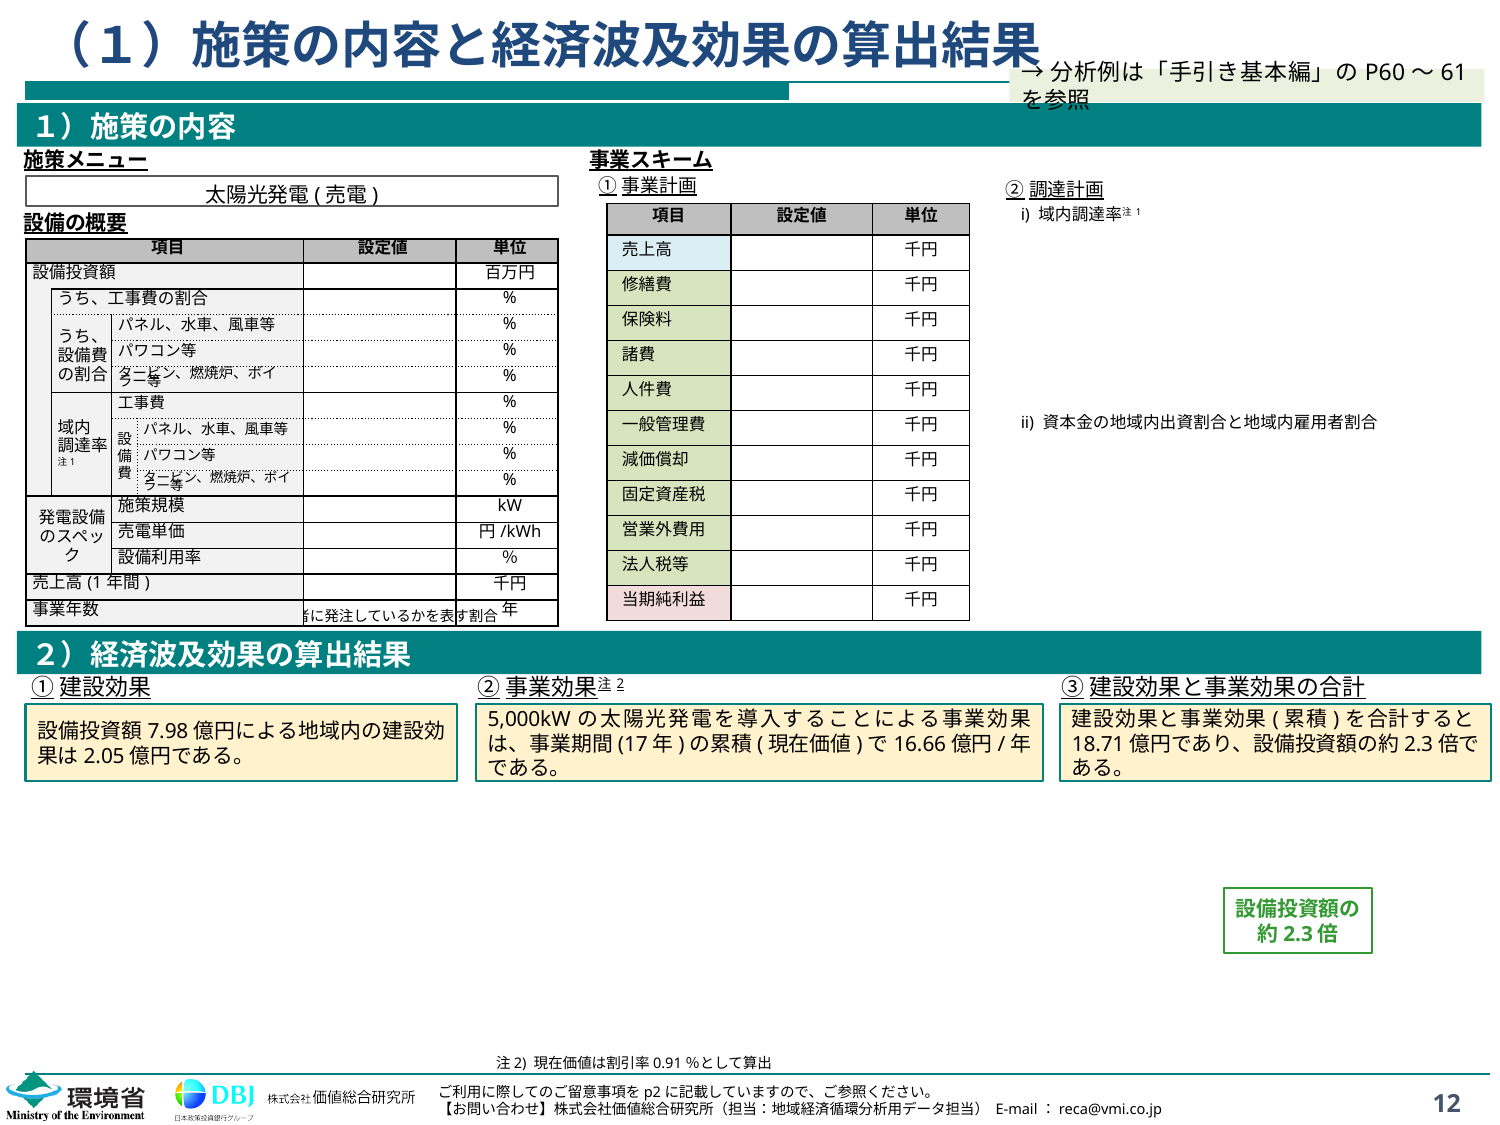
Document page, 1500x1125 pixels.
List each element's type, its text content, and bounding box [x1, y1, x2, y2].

text_box 事業スキーム [589, 147, 737, 172]
table_cell [304, 290, 455, 315]
table_cell [304, 264, 455, 288]
table_cell % [457, 393, 557, 418]
table_cell [304, 393, 455, 418]
table_cell % [457, 290, 557, 315]
table_cell 一般管理費 [608, 411, 730, 445]
table_cell [732, 516, 872, 550]
table_cell 百万円 [457, 264, 557, 288]
text_box 注2) 現在価値は割引率0.91％として算出 [496, 1055, 1028, 1072]
table_cell [732, 271, 872, 305]
table_cell % [457, 418, 557, 444]
table_cell [304, 470, 455, 495]
table_cell % [457, 444, 557, 470]
table_cell パワコン等 [112, 341, 303, 367]
table_cell [304, 497, 455, 522]
table_cell 設備利用率 [112, 549, 303, 573]
table_header 設定値 [304, 240, 455, 262]
table_cell 設備投資額 [27, 264, 303, 289]
table_cell [732, 481, 872, 515]
table_cell 人件費 [608, 376, 730, 410]
table_cell タービン、燃焼炉、ボイラー等 [137, 470, 303, 495]
table_cell パワコン等 [137, 444, 303, 470]
text_box ①事業計画 [598, 174, 776, 197]
table_cell [732, 376, 872, 410]
table_cell 発電設備 のスペック [27, 497, 111, 573]
table_cell 千円 [873, 236, 969, 270]
table_cell 千円 [873, 306, 969, 340]
table_cell 固定資産税 [608, 481, 730, 515]
table_cell パネル、水車、風車等 [112, 315, 303, 341]
table_header 項目 [27, 240, 303, 262]
table_cell 諸費 [608, 341, 730, 375]
title （１）施策の内容と経済波及効果の算出結果 [25, 0, 1355, 82]
text_box i) 域内調達率注1 [1020, 203, 1169, 224]
picture [171, 1075, 419, 1125]
table_cell [732, 411, 872, 445]
table_cell [304, 367, 455, 392]
text_box ③建設効果と事業効果の合計 [1046, 675, 1437, 708]
table_cell 売電単価 [112, 523, 303, 548]
table_cell 千円 [873, 446, 969, 480]
table_header 設定値 [732, 204, 872, 234]
table_cell [732, 586, 872, 620]
text_box ①建設効果 [16, 675, 407, 708]
text_box 施策メニュー [23, 147, 172, 172]
text_box ２）経済波及効果の算出結果 [16, 630, 1482, 675]
table_cell [304, 341, 455, 367]
table_cell 売上高 [608, 236, 730, 270]
table_cell [304, 444, 455, 470]
table_cell [732, 236, 872, 270]
text_box 設備投資額7.98億円による地域内の建設効果は2.05億円である。 [25, 704, 457, 781]
table_cell [732, 446, 872, 480]
text_box 太陽光発電(売電) [26, 176, 558, 206]
table_cell kW [457, 497, 557, 522]
table_cell 工事費 [112, 393, 303, 418]
table_cell 修繕費 [608, 271, 730, 305]
table_cell % [457, 315, 557, 341]
text_box ii) 資本金の地域内出資割合と地域内雇用者割合 [1020, 411, 1413, 432]
table_header 項目 [608, 204, 730, 234]
text_box 5,000kWの太陽光発電を導入することによる事業効果は、事業期間(17年)の累積(現在価値)で16.66億円/年である。 [475, 704, 1043, 781]
table_header 単位 [873, 204, 969, 234]
table_cell 千円 [873, 411, 969, 445]
table_cell タービン、燃焼炉、ボイラー等 [112, 367, 303, 392]
table_cell 千円 [873, 271, 969, 305]
table_cell 千円 [873, 586, 969, 620]
slide_number 12 [1393, 1079, 1500, 1122]
table_cell 千円 [873, 481, 969, 515]
table_cell 売上高(1年間) [27, 575, 303, 599]
table_cell 施策規模 [112, 497, 303, 522]
table_cell 千円 [457, 575, 557, 599]
text_box ②調達計画 [1005, 177, 1183, 201]
table_cell 千円 [873, 516, 969, 550]
table_cell % [457, 470, 557, 495]
table_cell 千円 [873, 341, 969, 375]
table_cell 千円 [873, 551, 969, 585]
table_cell [304, 418, 455, 444]
table_cell [304, 549, 455, 573]
text_box 建設効果と事業効果(累積)を合計すると18.71億円であり、設備投資額の約2.3倍である。 [1060, 704, 1492, 781]
table_cell 域内 調達率 注1 [52, 393, 111, 495]
table_cell [304, 575, 455, 599]
table_cell [732, 306, 872, 340]
table_cell うち、 設備費 の割合 [52, 315, 111, 392]
table_cell 年 [457, 601, 557, 625]
table_cell % [457, 367, 557, 392]
text_box １）施策の内容 [16, 103, 1482, 147]
text_box 設備投資額の約2.3倍 [1224, 887, 1372, 953]
table_cell [304, 315, 455, 341]
table_cell 千円 [873, 376, 969, 410]
table_header 単位 [457, 240, 557, 262]
text_box →分析例は「手引き基本編」のP60～61を参照 [1009, 68, 1485, 102]
text_box 設備の概要 [23, 209, 201, 235]
table_cell 保険料 [608, 306, 730, 340]
table_cell パネル、水車、風車等 [137, 418, 303, 444]
table_cell 設備費 [112, 418, 137, 495]
table_cell [732, 341, 872, 375]
table_cell 当期純利益 [608, 586, 730, 620]
table_cell 事業年数 [27, 601, 303, 625]
table_cell ％ [457, 549, 557, 573]
table_cell 営業外費用 [608, 516, 730, 550]
table_cell 法人税等 [608, 551, 730, 585]
text_box ②事業効果注2 [462, 675, 853, 708]
picture [2, 1071, 148, 1125]
table_cell うち、工事費の割合 [52, 290, 303, 315]
table_cell [27, 289, 51, 495]
table_cell % [457, 341, 557, 367]
table_cell [732, 551, 872, 585]
table_cell 減価償却 [608, 446, 730, 480]
table_cell [304, 523, 455, 548]
table_cell 円/kWh [457, 523, 557, 548]
table_cell [304, 601, 455, 625]
